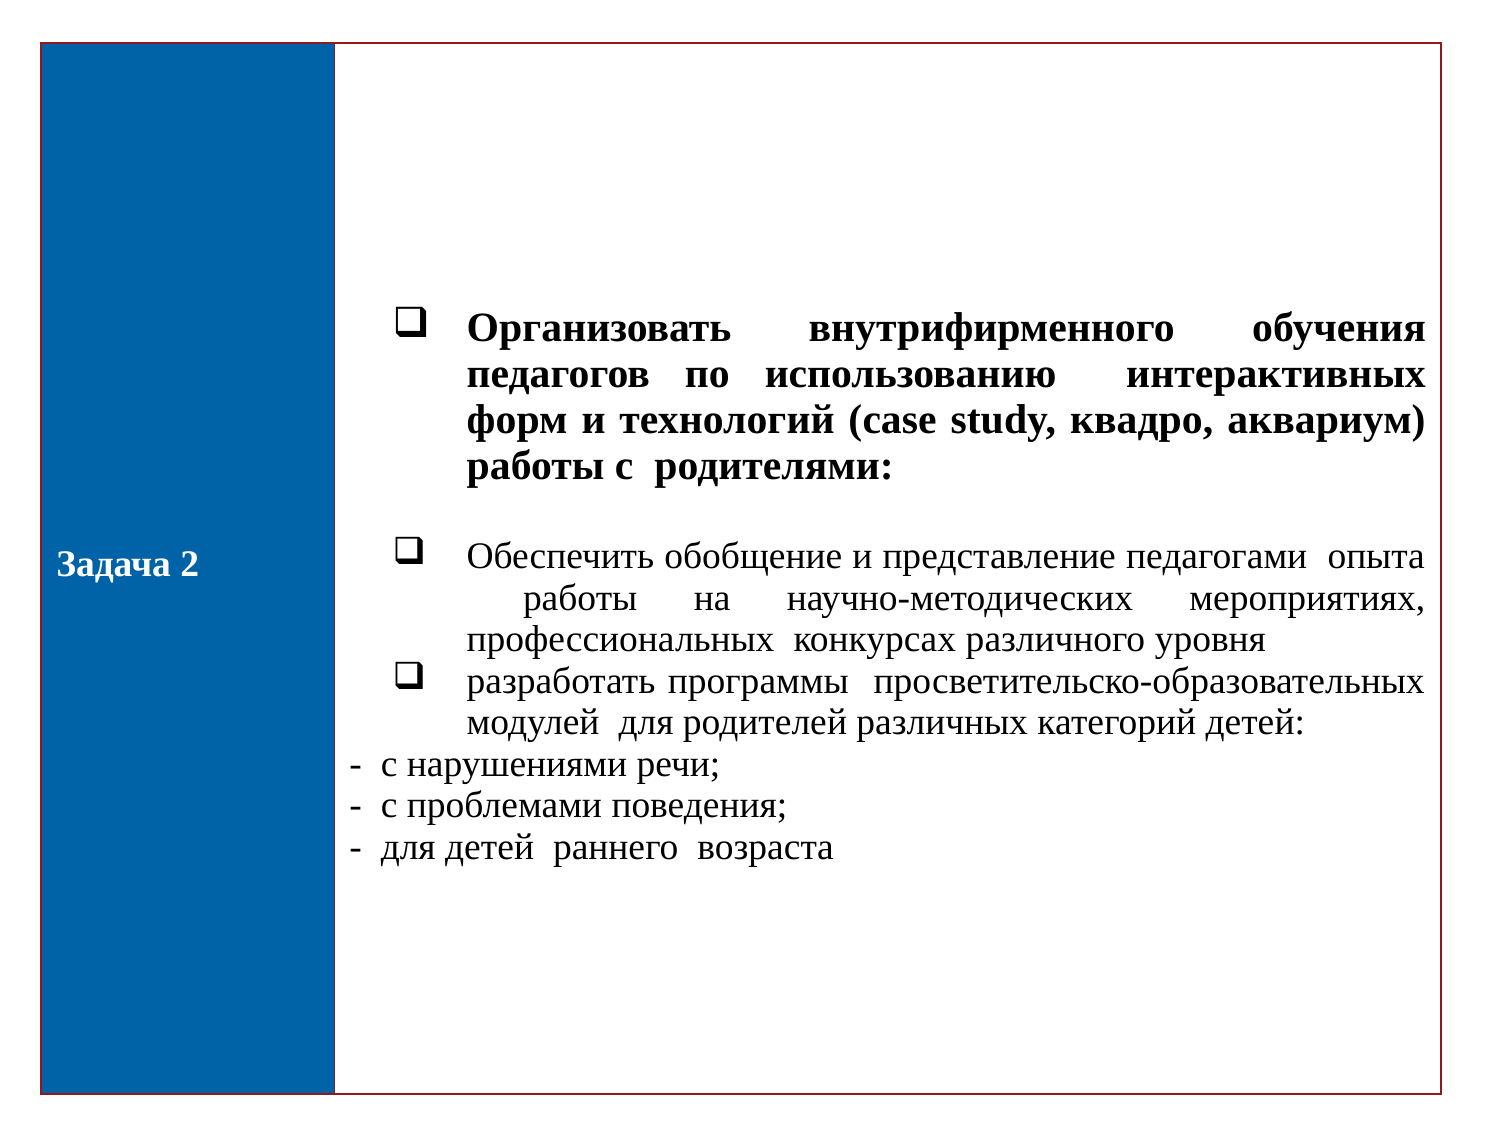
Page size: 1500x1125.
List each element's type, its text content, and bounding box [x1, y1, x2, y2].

table_header Задача 2 [42, 44, 334, 1093]
table_header организовано внутрифирменное обучение педагогов по использ Организовать внутрифирменного обучения педагогов по использованию интерактивных форм и технологий (case study, квадро, аквариум) работы с родителями: Обеспечить обобщение и представление педагогами опыта работы на научно-методических мероприятиях, профессиональных конкурсах различного уровня разработать программы просветительско-образовательных модулей для родителей различных категорий детей: - с нарушениями речи; - с проблемами поведения; - для детей раннего возраста [335, 44, 1440, 1093]
slide_number 6 [1060, 1095, 1398, 1103]
